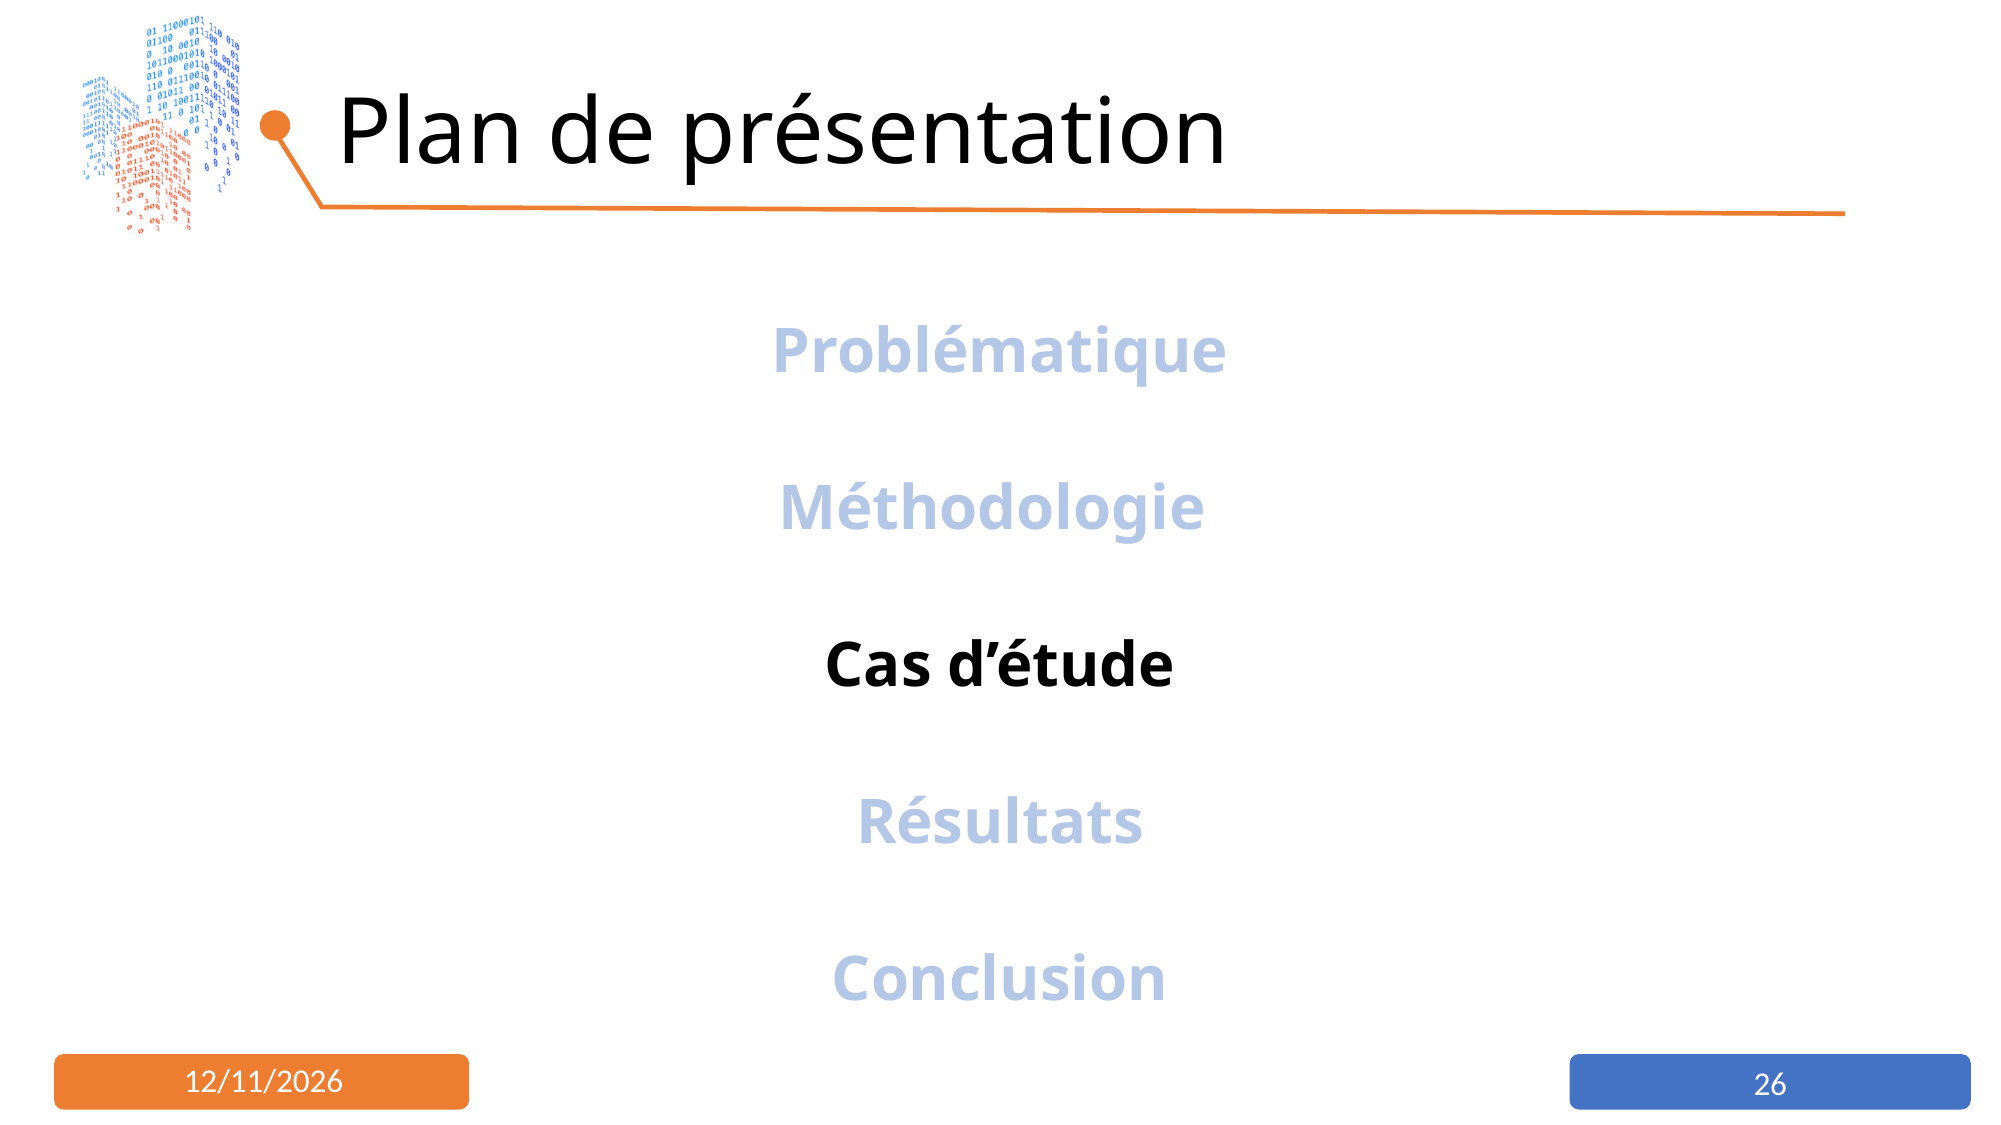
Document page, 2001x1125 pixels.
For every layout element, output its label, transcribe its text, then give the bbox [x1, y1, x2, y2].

list Problématique Méthodologie Cas d’étude Résultats Conclusion [137, 247, 1863, 1035]
slide_number 26 [1569, 1054, 1971, 1110]
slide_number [57, 1049, 470, 1110]
picture [57, 0, 260, 253]
title Plan de présentation [321, 76, 1863, 184]
